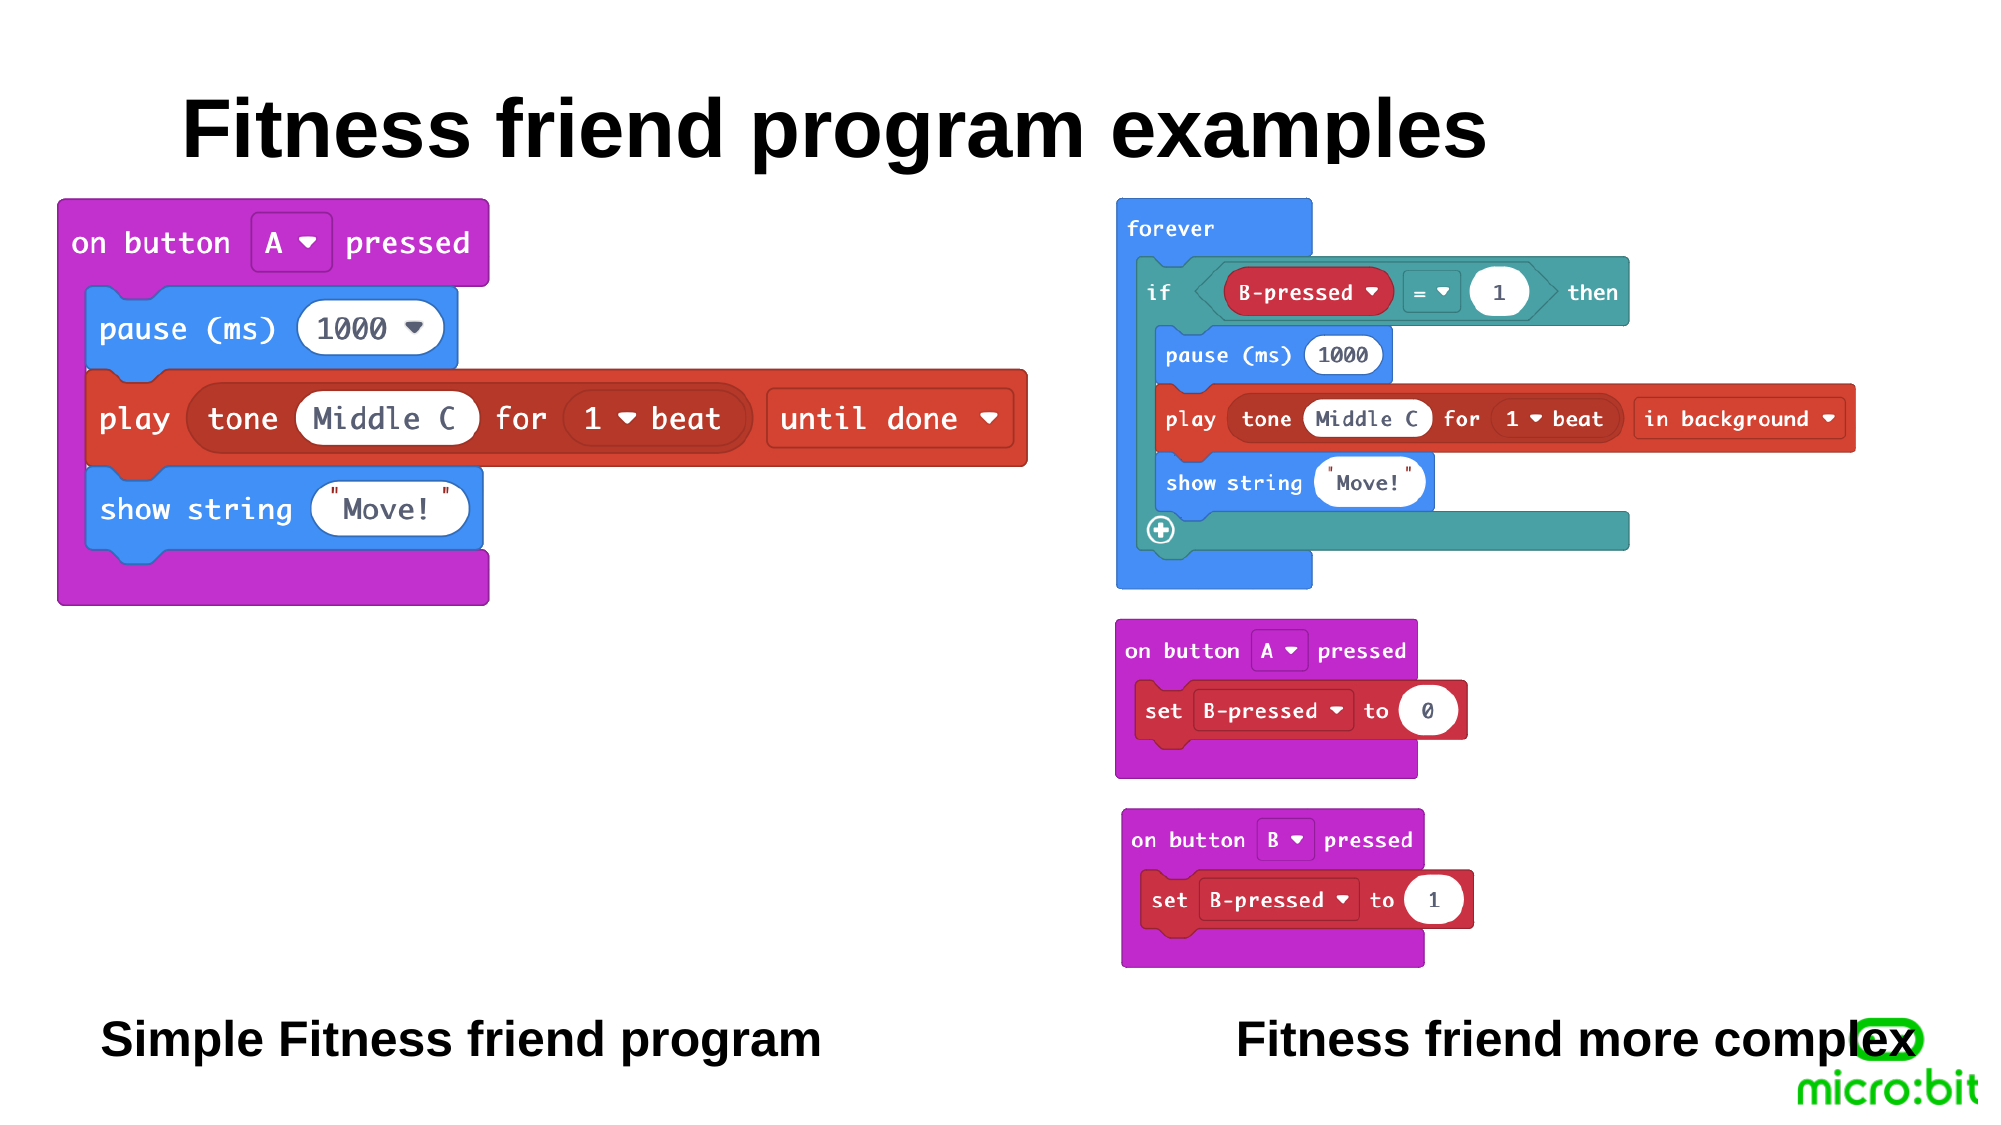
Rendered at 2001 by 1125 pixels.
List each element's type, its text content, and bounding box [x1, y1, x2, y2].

text_box Fitness friend more complex [1221, 999, 1932, 1075]
picture [1096, 164, 1886, 997]
text_box Simple Fitness friend program [85, 999, 839, 1075]
picture [1797, 1017, 1978, 1106]
picture [38, 176, 1046, 630]
text_box Fitness friend program examples [166, 60, 1918, 884]
